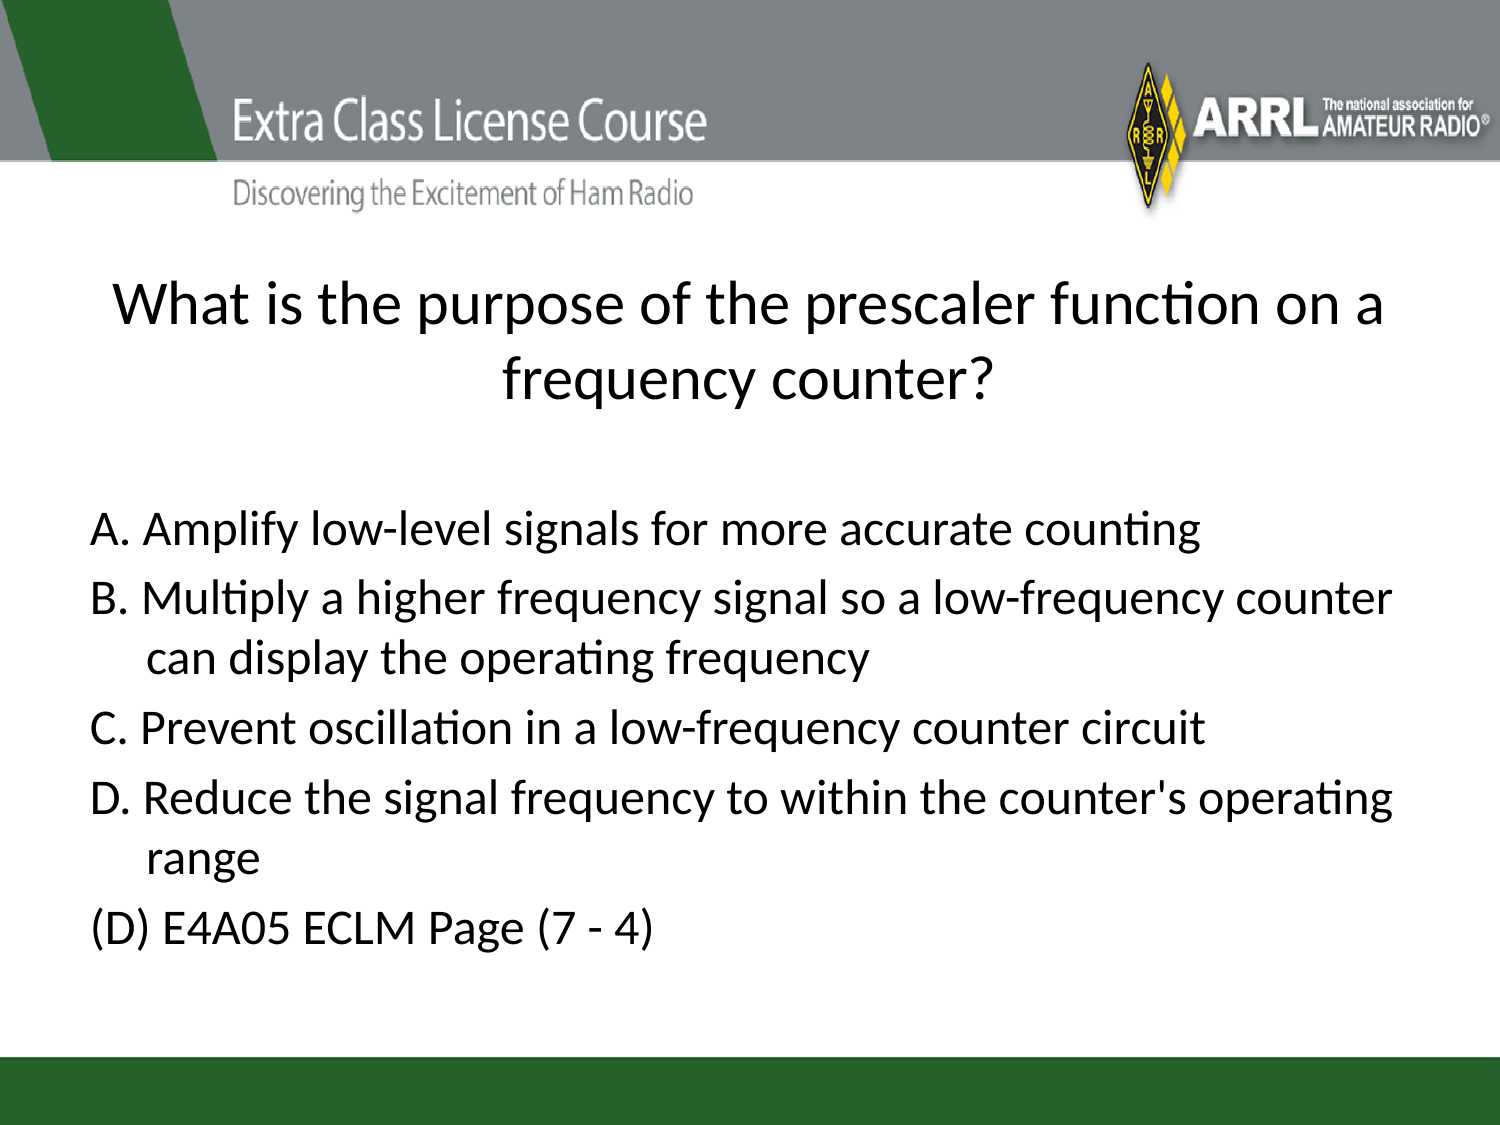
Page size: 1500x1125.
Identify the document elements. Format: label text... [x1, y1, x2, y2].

picture [0, 0, 1500, 1125]
title What is the purpose of the prescaler function on a frequency counter? [75, 254, 1425, 435]
list A. Amplify low-level signals for more accurate counting B. Multiply a higher frequency signal so a low-frequency counter can display the operating frequency C. Prevent oscillation in a low-frequency counter circuit D. Reduce the signal frequency to within the counter's operating range (D) E4A05 ECLM Page (7 - 4) [75, 487, 1425, 1005]
